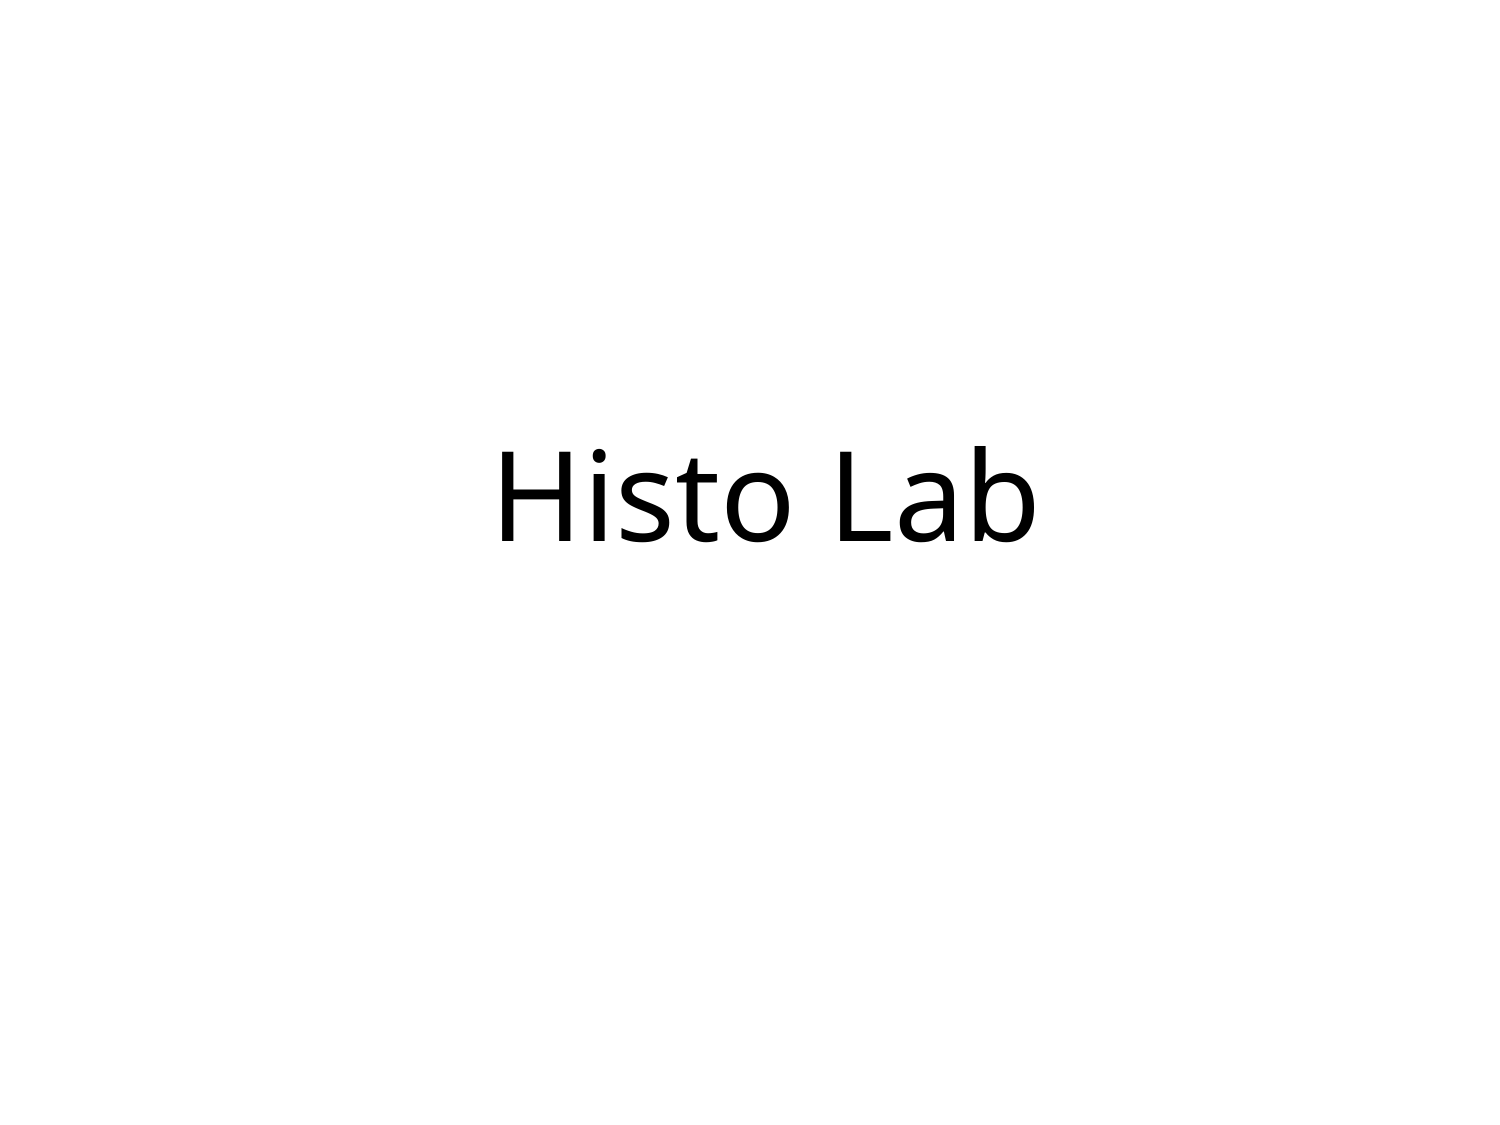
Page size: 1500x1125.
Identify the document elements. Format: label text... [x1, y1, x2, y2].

title Histo Lab [112, 184, 1388, 576]
